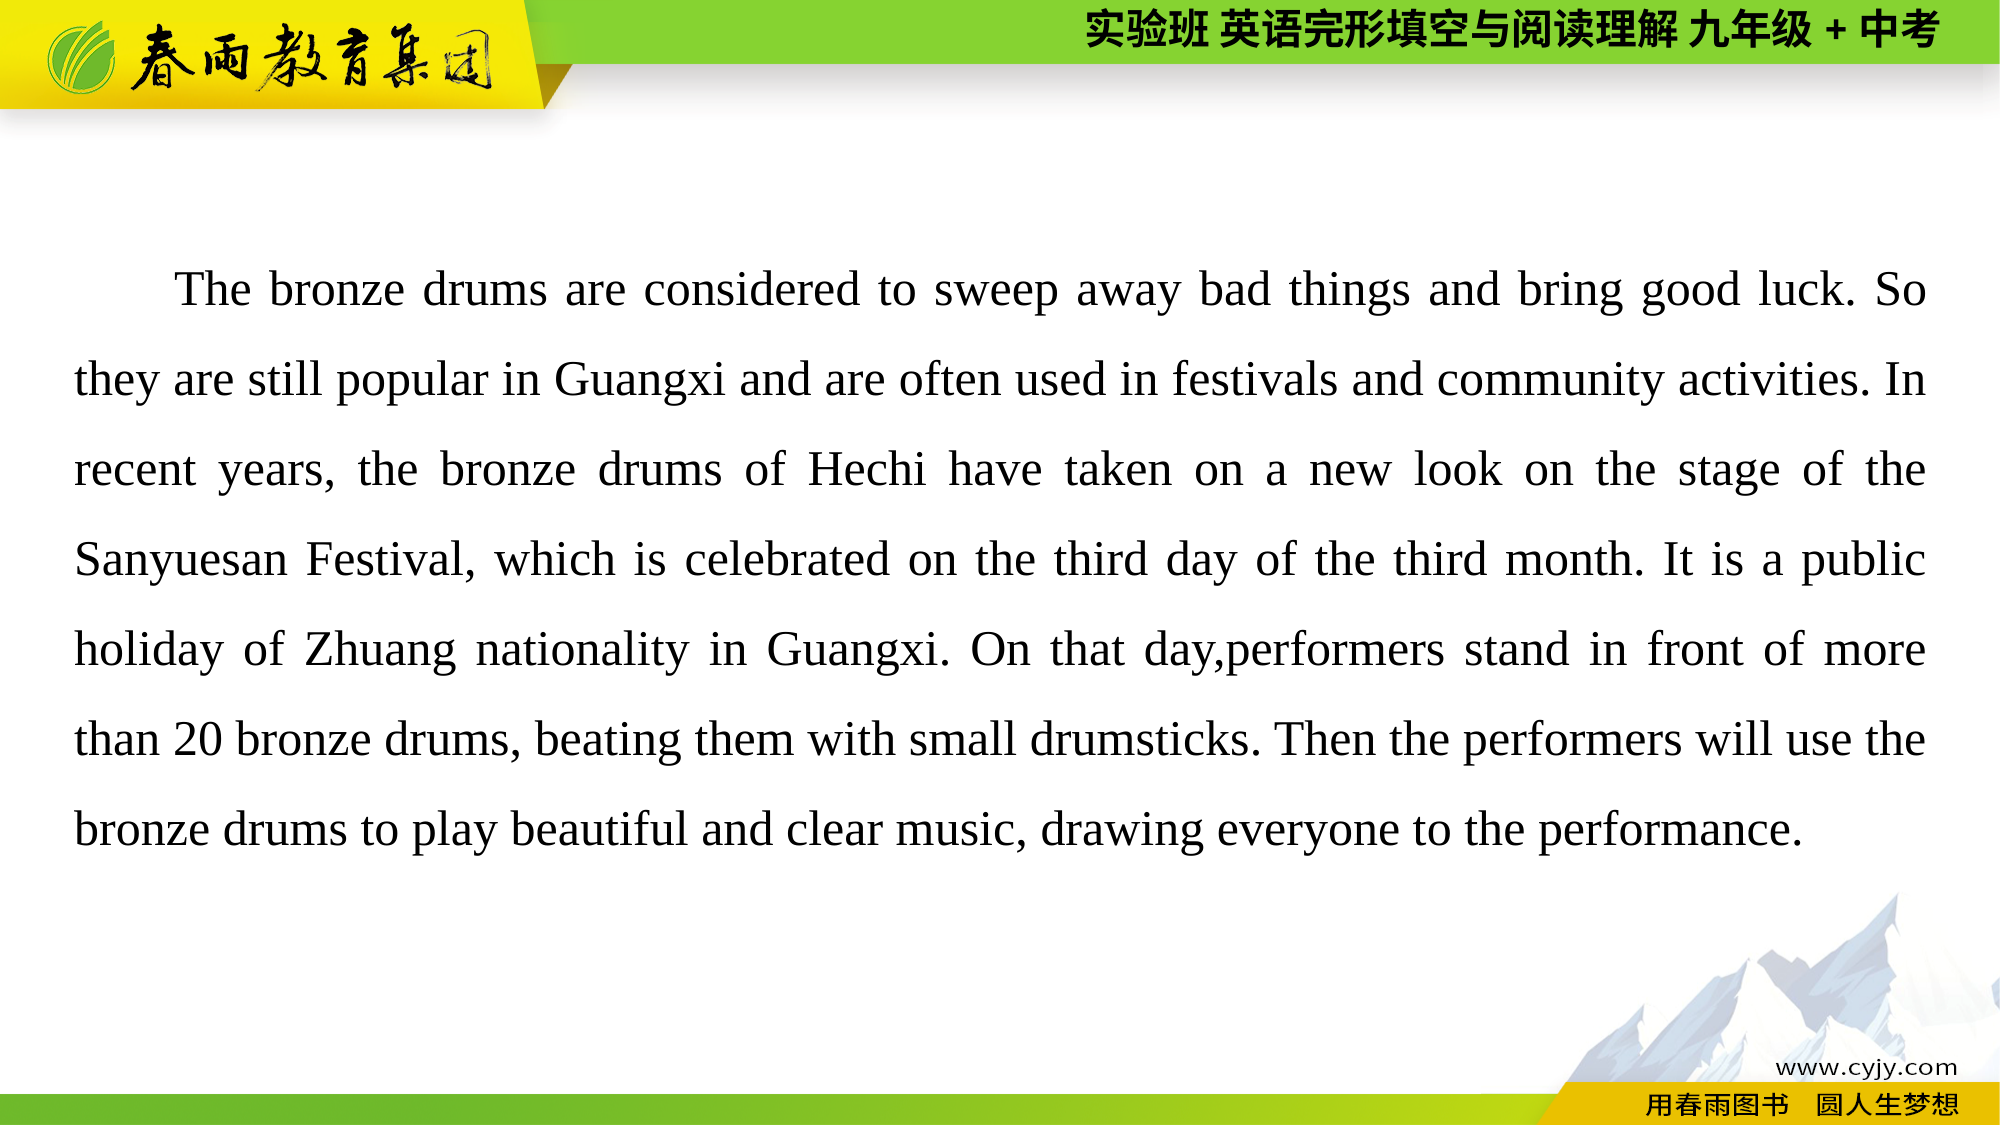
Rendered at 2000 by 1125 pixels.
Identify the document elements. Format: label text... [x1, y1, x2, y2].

list The bronze drums are considered to sweep away bad things and bring good luck. So they are still popular in Guangxi and are often used in festivals and community activities. In recent years, the bronze drums of Hechi have taken on a new look on the stage of the Sanyuesan Festival, which is celebrated on the third day of the third month. It is a public holiday of Zhuang nationality in Guangxi. On that day,performers stand in front of more than 20 bronze drums, beating them with small drumsticks. Then the performers will use the bronze drums to play beautiful and clear music, drawing everyone to the performance. [59, 218, 1944, 870]
picture [0, 0, 2000, 1125]
